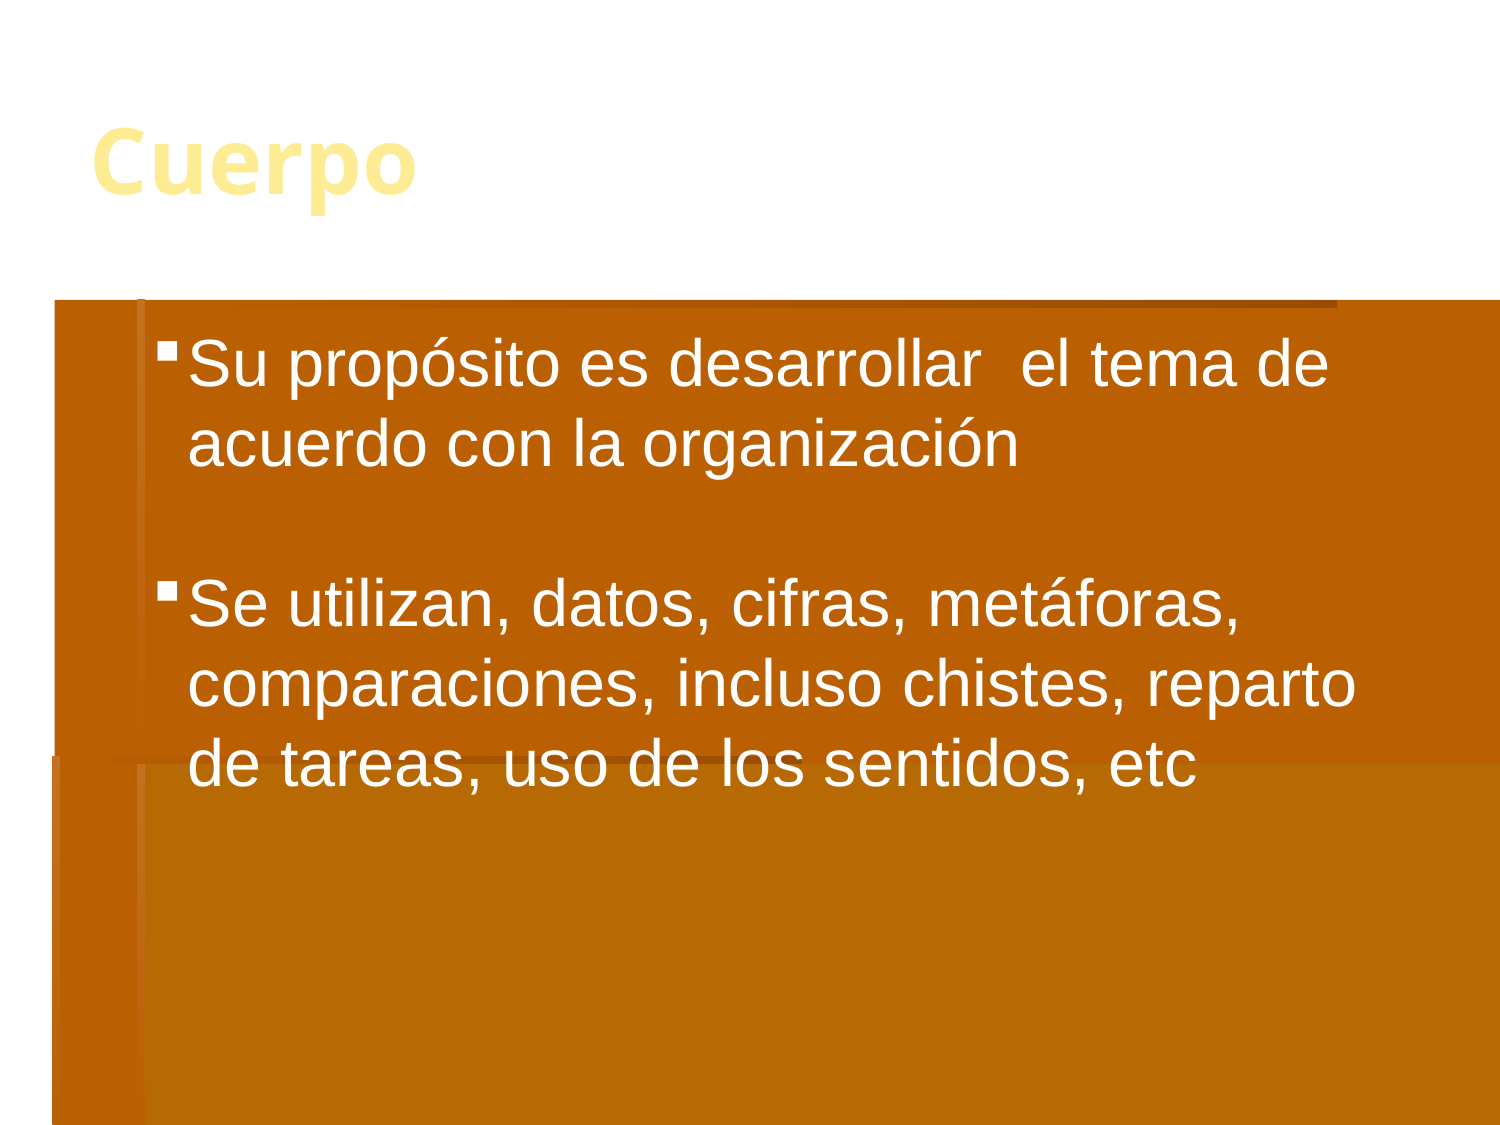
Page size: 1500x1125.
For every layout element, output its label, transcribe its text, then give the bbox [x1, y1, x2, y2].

text_box Su propósito es desarrollar el tema de acuerdo con la organización Se utilizan, datos, cifras, metáforas, comparaciones, incluso chistes, reparto de tareas, uso de los sentidos, etc [137, 312, 1451, 1000]
text_box Cuerpo [75, 40, 1451, 275]
